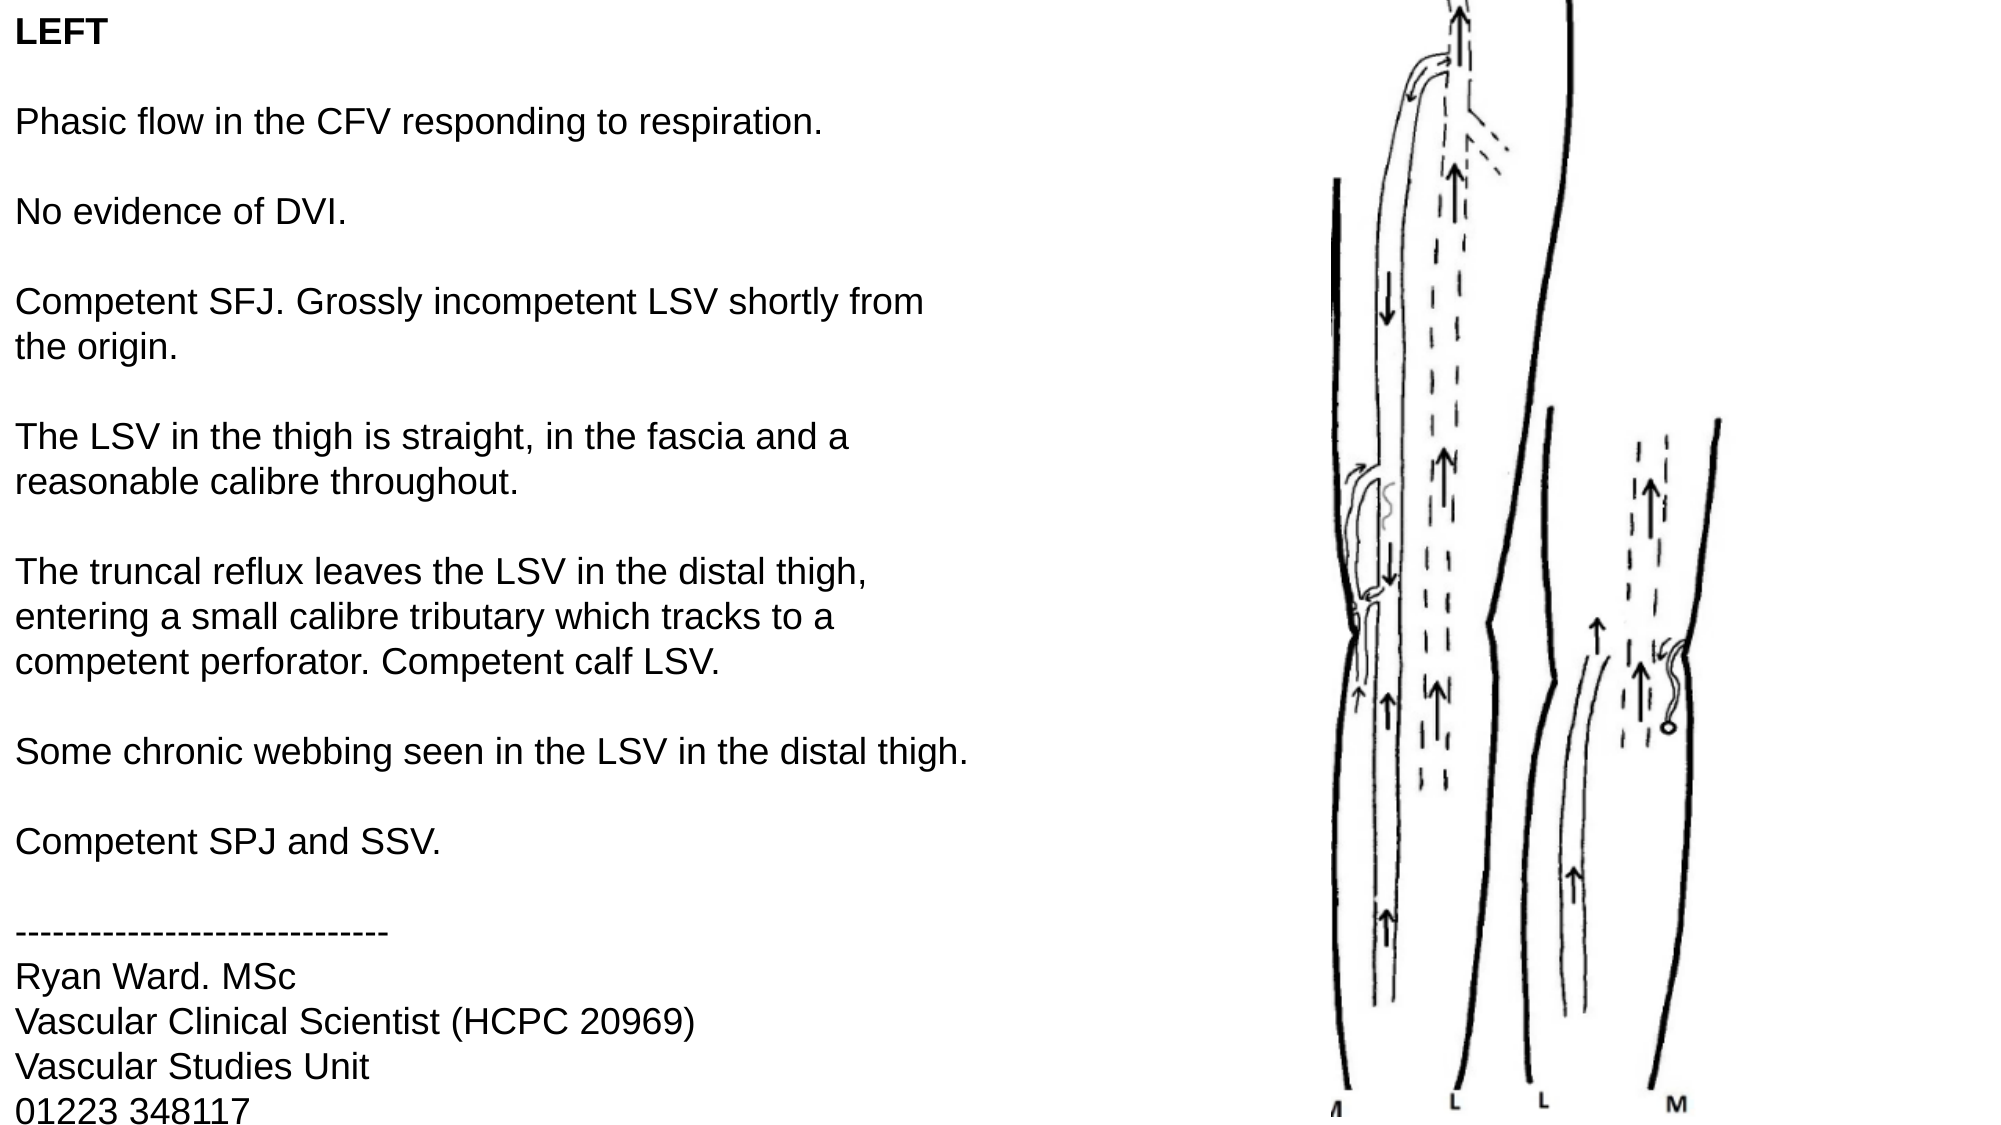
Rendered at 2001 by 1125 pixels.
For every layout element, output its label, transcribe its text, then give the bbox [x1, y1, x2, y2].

picture [1331, 0, 1768, 1117]
text_box LEFT Phasic flow in the CFV responding to respiration. No evidence of DVI. Competent SFJ. Grossly incompetent LSV shortly from the origin. The LSV in the thigh is straight, in the fascia and a reasonable calibre throughout. The truncal reflux leaves the LSV in the distal thigh, entering a small calibre tributary which tracks to a competent perforator. Competent calf LSV. Some chronic webbing seen in the LSV in the distal thigh. Competent SPJ and SSV. ------------------------------ Ryan Ward. MSc Vascular Clinical Scientist (HCPC 20969) Vascular Studies Unit 01223 348117 [0, 0, 1000, 1125]
